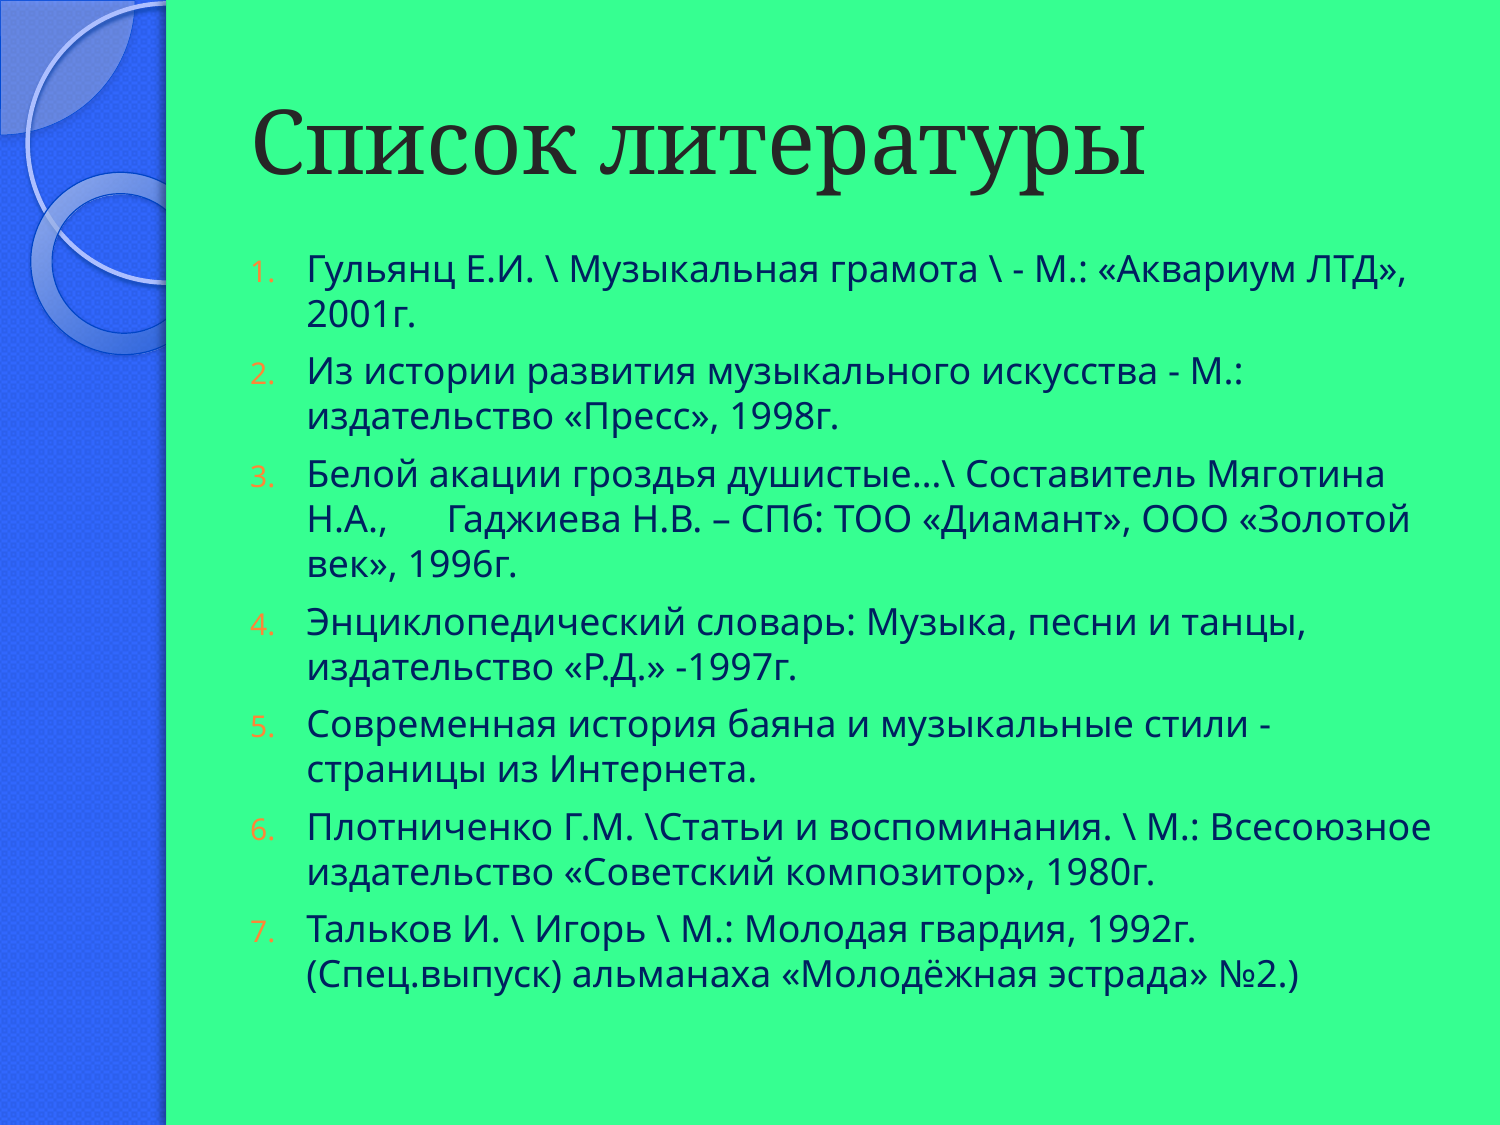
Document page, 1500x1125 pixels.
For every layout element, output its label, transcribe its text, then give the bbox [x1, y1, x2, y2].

title Список литературы [235, 45, 1466, 233]
list Гульянц Е.И. \ Музыкальная грамота \ - М.: «Аквариум ЛТД», 2001г. Из истории развития музыкального искусства - М.: издательство «Пресс», 1998г. Белой акации гроздья душистые…\ Составитель Мяготина Н.А., Гаджиева Н.В. – СПб: ТОО «Диамант», ООО «Золотой век», 1996г. Энциклопедический словарь: Музыка, песни и танцы, издательство «Р.Д.» -1997г. Современная история баяна и музыкальные стили - страницы из Интернета. Плотниченко Г.М. \Статьи и воспоминания. \ М.: Всесоюзное издательство «Советский композитор», 1980г. Тальков И. \ Игорь \ М.: Молодая гвардия, 1992г.(Спец.выпуск) альманаха «Молодёжная эстрада» №2.) [235, 237, 1466, 1025]
